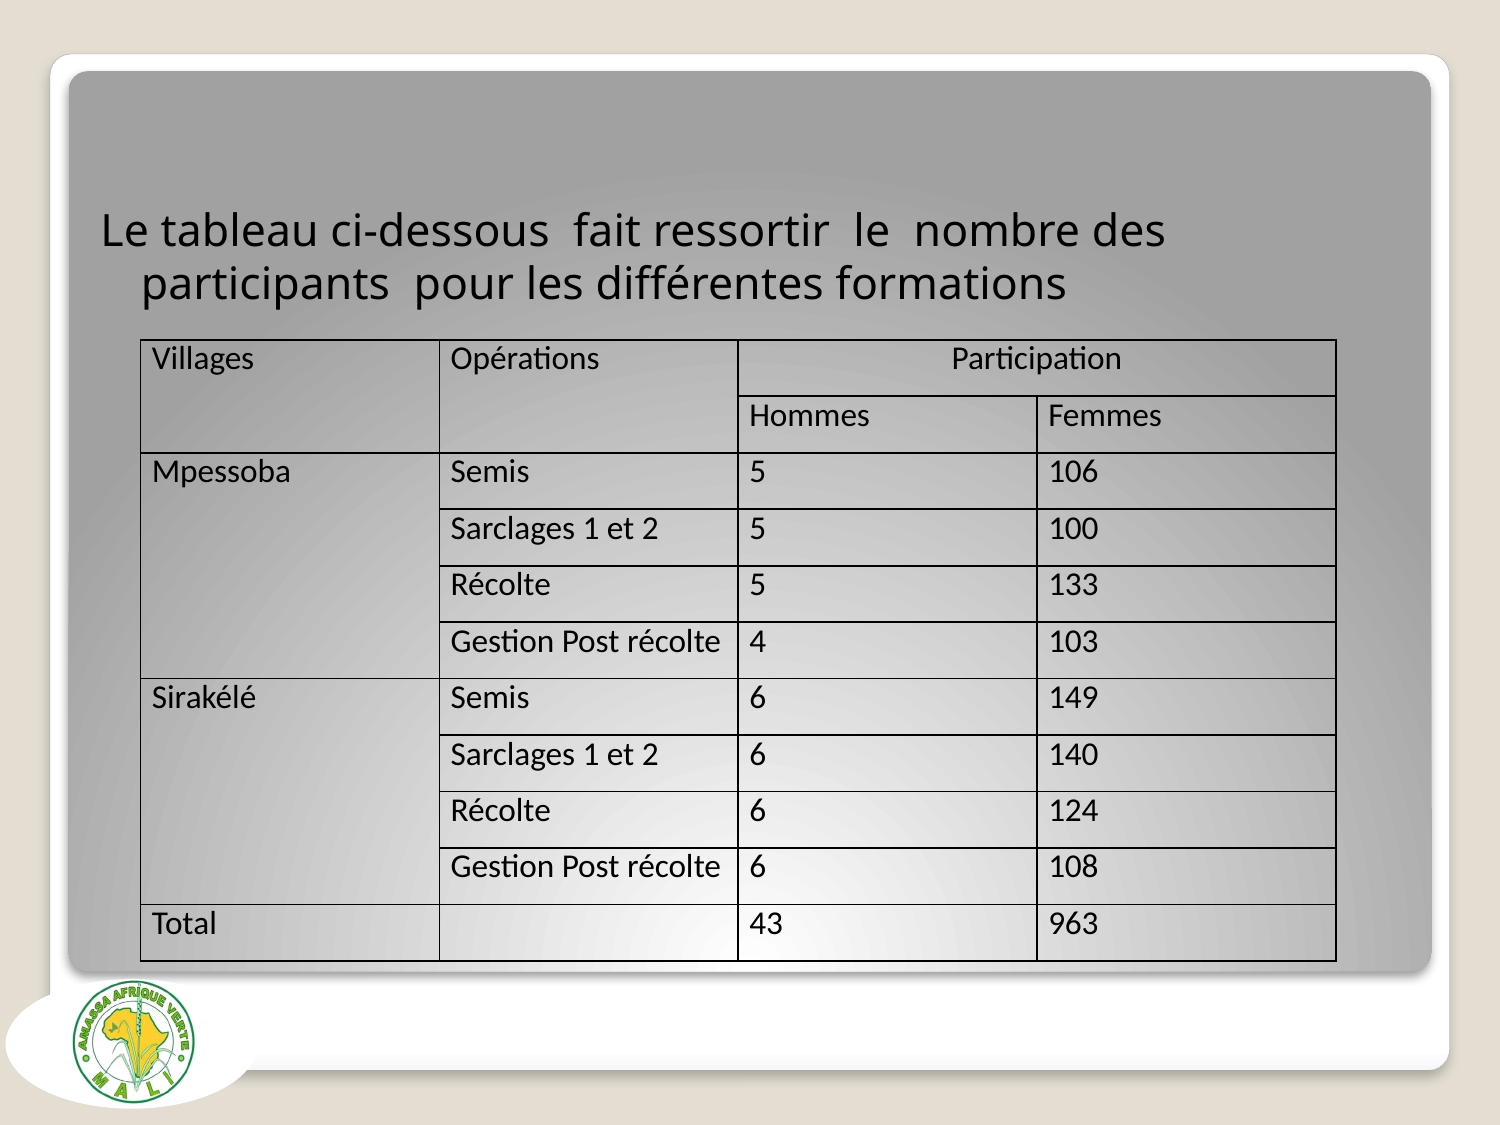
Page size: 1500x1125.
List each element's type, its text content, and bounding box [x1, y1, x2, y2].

table_cell 100 [1038, 510, 1335, 565]
table_cell Mpessoba [141, 454, 439, 678]
table_cell Récolte [440, 792, 737, 847]
table_cell [440, 905, 737, 960]
table_cell Semis [440, 679, 737, 734]
table_cell Hommes [739, 397, 1036, 452]
table_cell Total [141, 905, 439, 960]
table_cell 4 [739, 623, 1036, 678]
table_cell 5 [739, 567, 1036, 621]
table_cell 133 [1038, 567, 1335, 621]
list Le tableau ci-dessous fait ressortir le nombre des participants pour les différentes formations [70, 117, 1407, 317]
table_cell 6 [739, 679, 1036, 734]
table_cell Gestion Post récolte [440, 849, 737, 904]
table_cell 149 [1038, 679, 1335, 734]
table_header Participation [739, 341, 1335, 395]
table_header Villages [141, 341, 439, 452]
table_cell 106 [1038, 454, 1335, 508]
table_cell Femmes [1038, 397, 1335, 452]
table_cell 43 [739, 905, 1036, 960]
table_cell Sarclages 1 et 2 [440, 510, 737, 565]
table_cell 108 [1038, 849, 1335, 904]
table_header Opérations [440, 341, 737, 452]
table_cell 5 [739, 454, 1036, 508]
table_cell 124 [1038, 792, 1335, 847]
table_cell 6 [739, 849, 1036, 904]
table_cell 140 [1038, 736, 1335, 791]
table_cell Sarclages 1 et 2 [440, 736, 737, 791]
table_cell 6 [739, 736, 1036, 791]
table_cell 6 [739, 792, 1036, 847]
table_cell Récolte [440, 567, 737, 621]
table_cell 5 [739, 510, 1036, 565]
table_cell Semis [440, 454, 737, 508]
table_cell 963 [1038, 905, 1335, 960]
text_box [5, 972, 258, 1114]
table_cell Sirakélé [141, 679, 439, 904]
table_cell Gestion Post récolte [440, 623, 737, 678]
table_cell 103 [1038, 623, 1335, 678]
